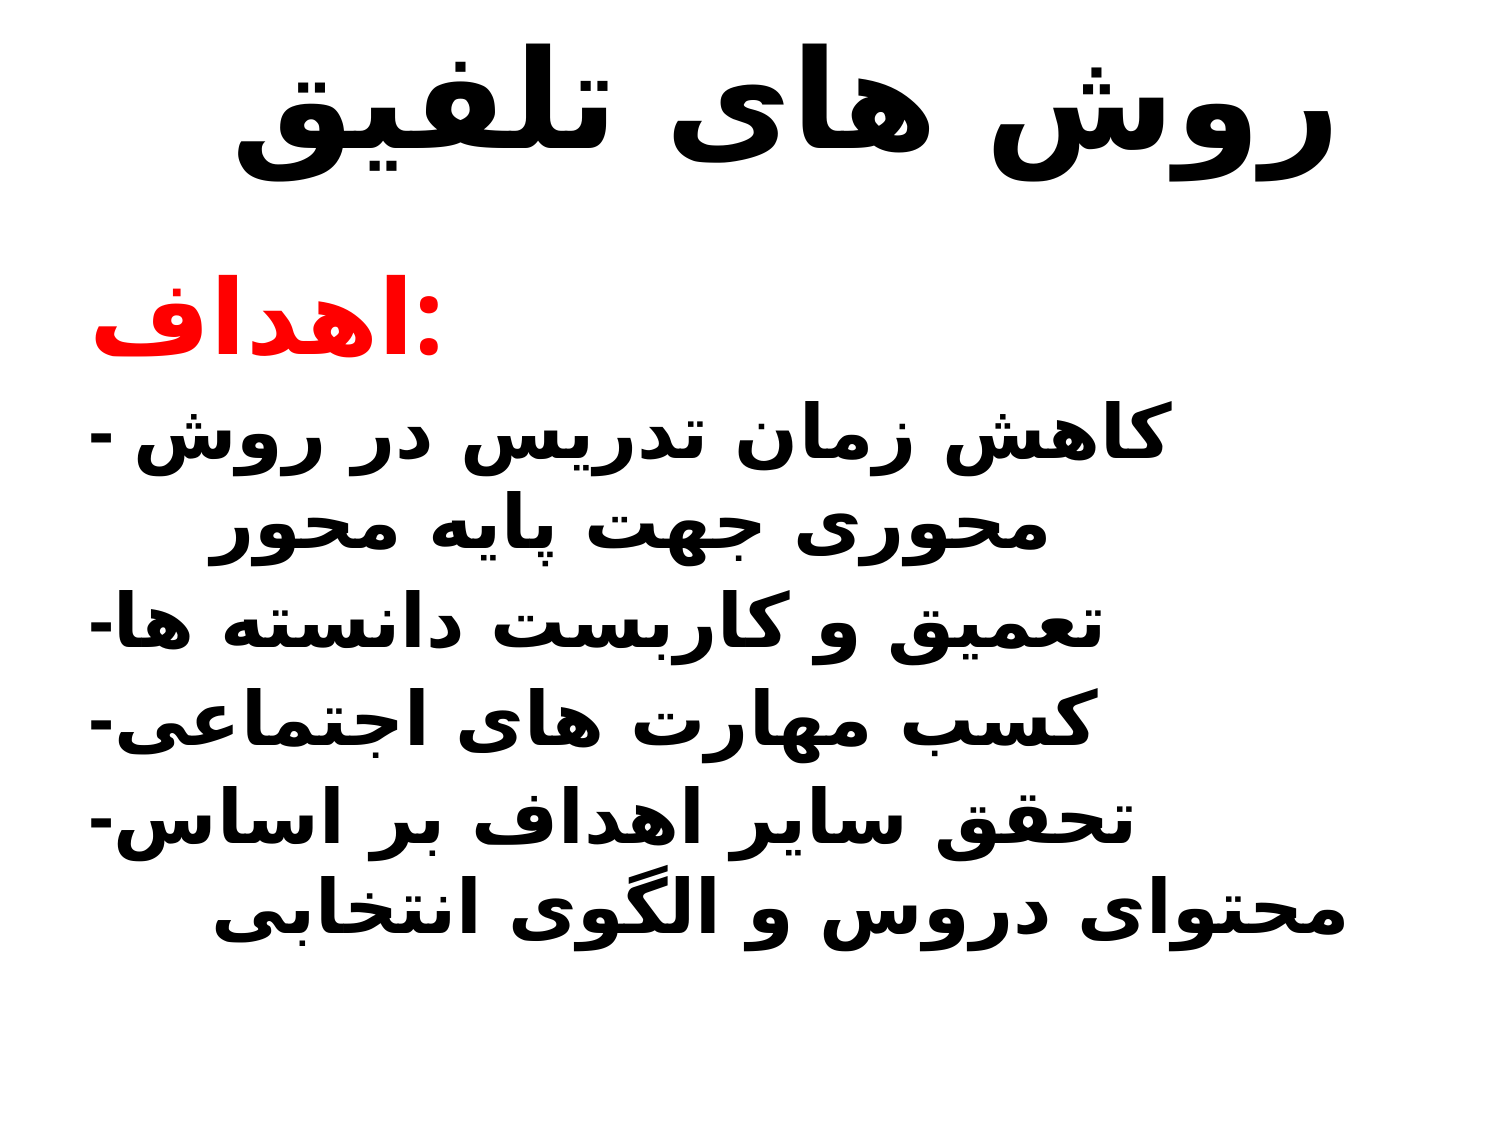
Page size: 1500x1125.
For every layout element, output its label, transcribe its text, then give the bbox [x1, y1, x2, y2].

text_box روش های تلفیق [49, 24, 1475, 163]
list اهداف: - کاهش زمان تدریس در روش محوری جهت پایه محور -تعمیق و کاربست دانسته ها -کسب مهارت های اجتماعی -تحقق سایر اهداف بر اساس محتوای دروس و الگوی انتخابی [75, 243, 1425, 986]
